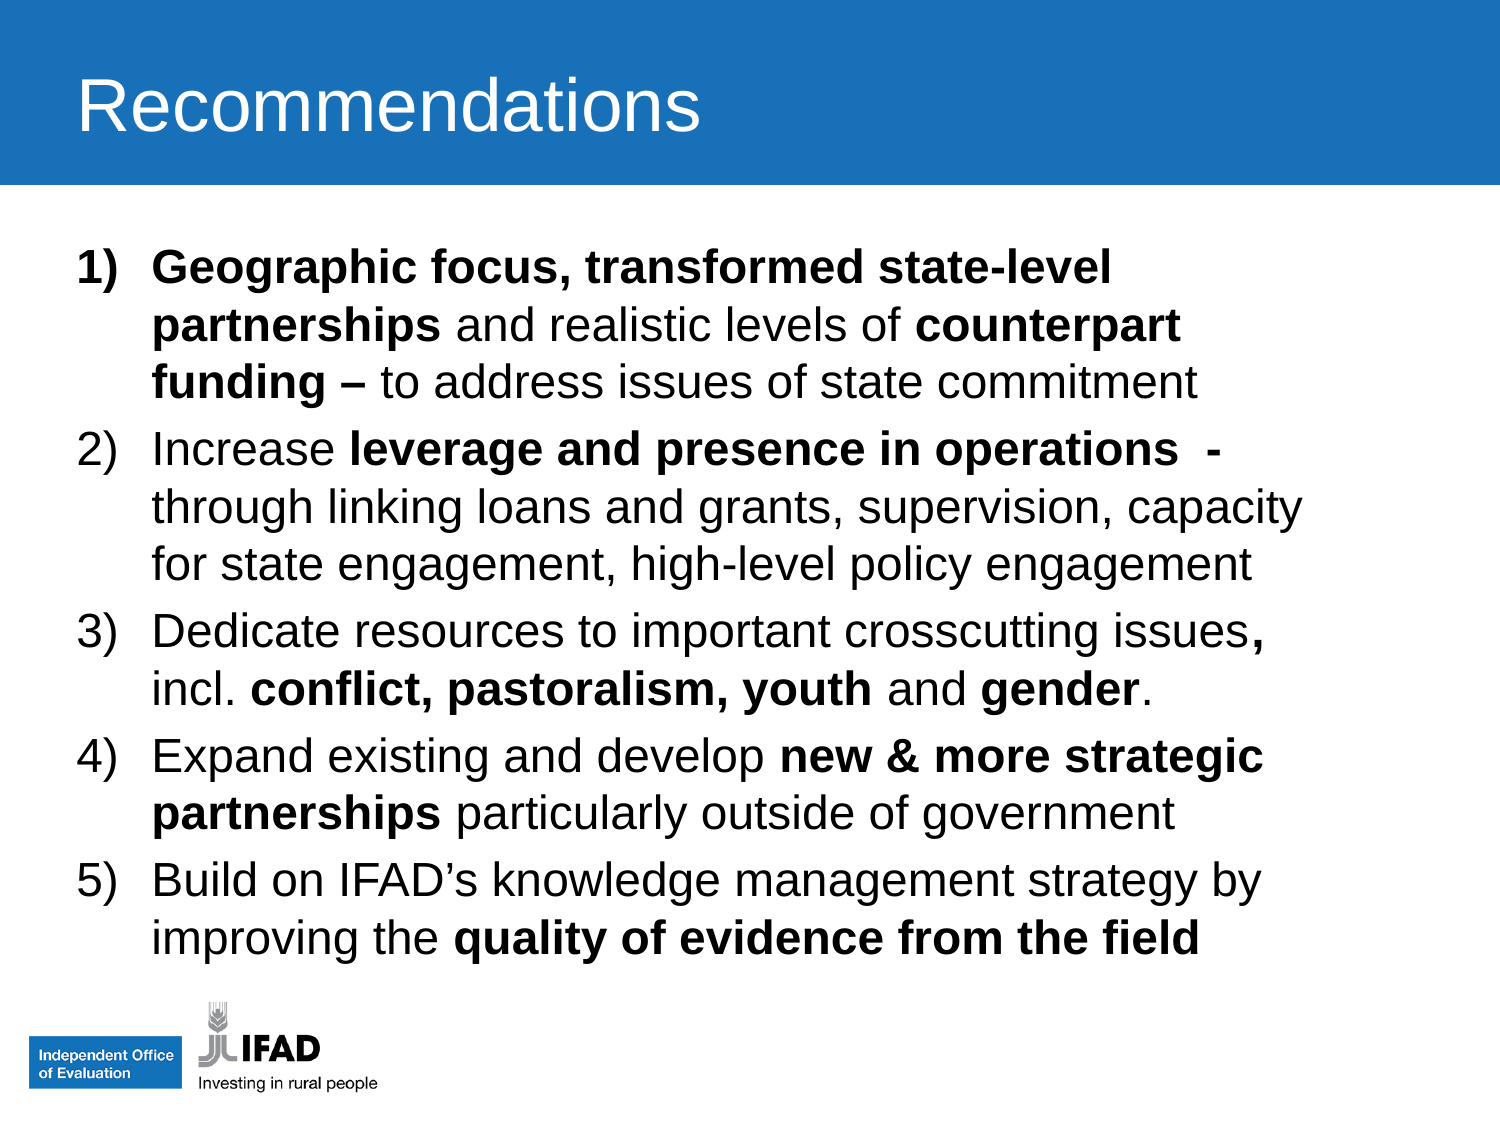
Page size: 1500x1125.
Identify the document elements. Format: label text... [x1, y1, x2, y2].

list Geographic focus, transformed state-level partnerships and realistic levels of counterpart funding – to address issues of state commitment Increase leverage and presence in operations - through linking loans and grants, supervision, capacity for state engagement, high-level policy engagement Dedicate resources to important crosscutting issues, incl. conflict, pastoralism, youth and gender. Expand existing and develop new & more strategic partnerships particularly outside of government Build on IFAD’s knowledge management strategy by improving the quality of evidence from the field [76, 235, 1352, 911]
picture [29, 999, 380, 1096]
picture [0, 0, 1500, 185]
list Recommendations [76, 30, 1412, 173]
